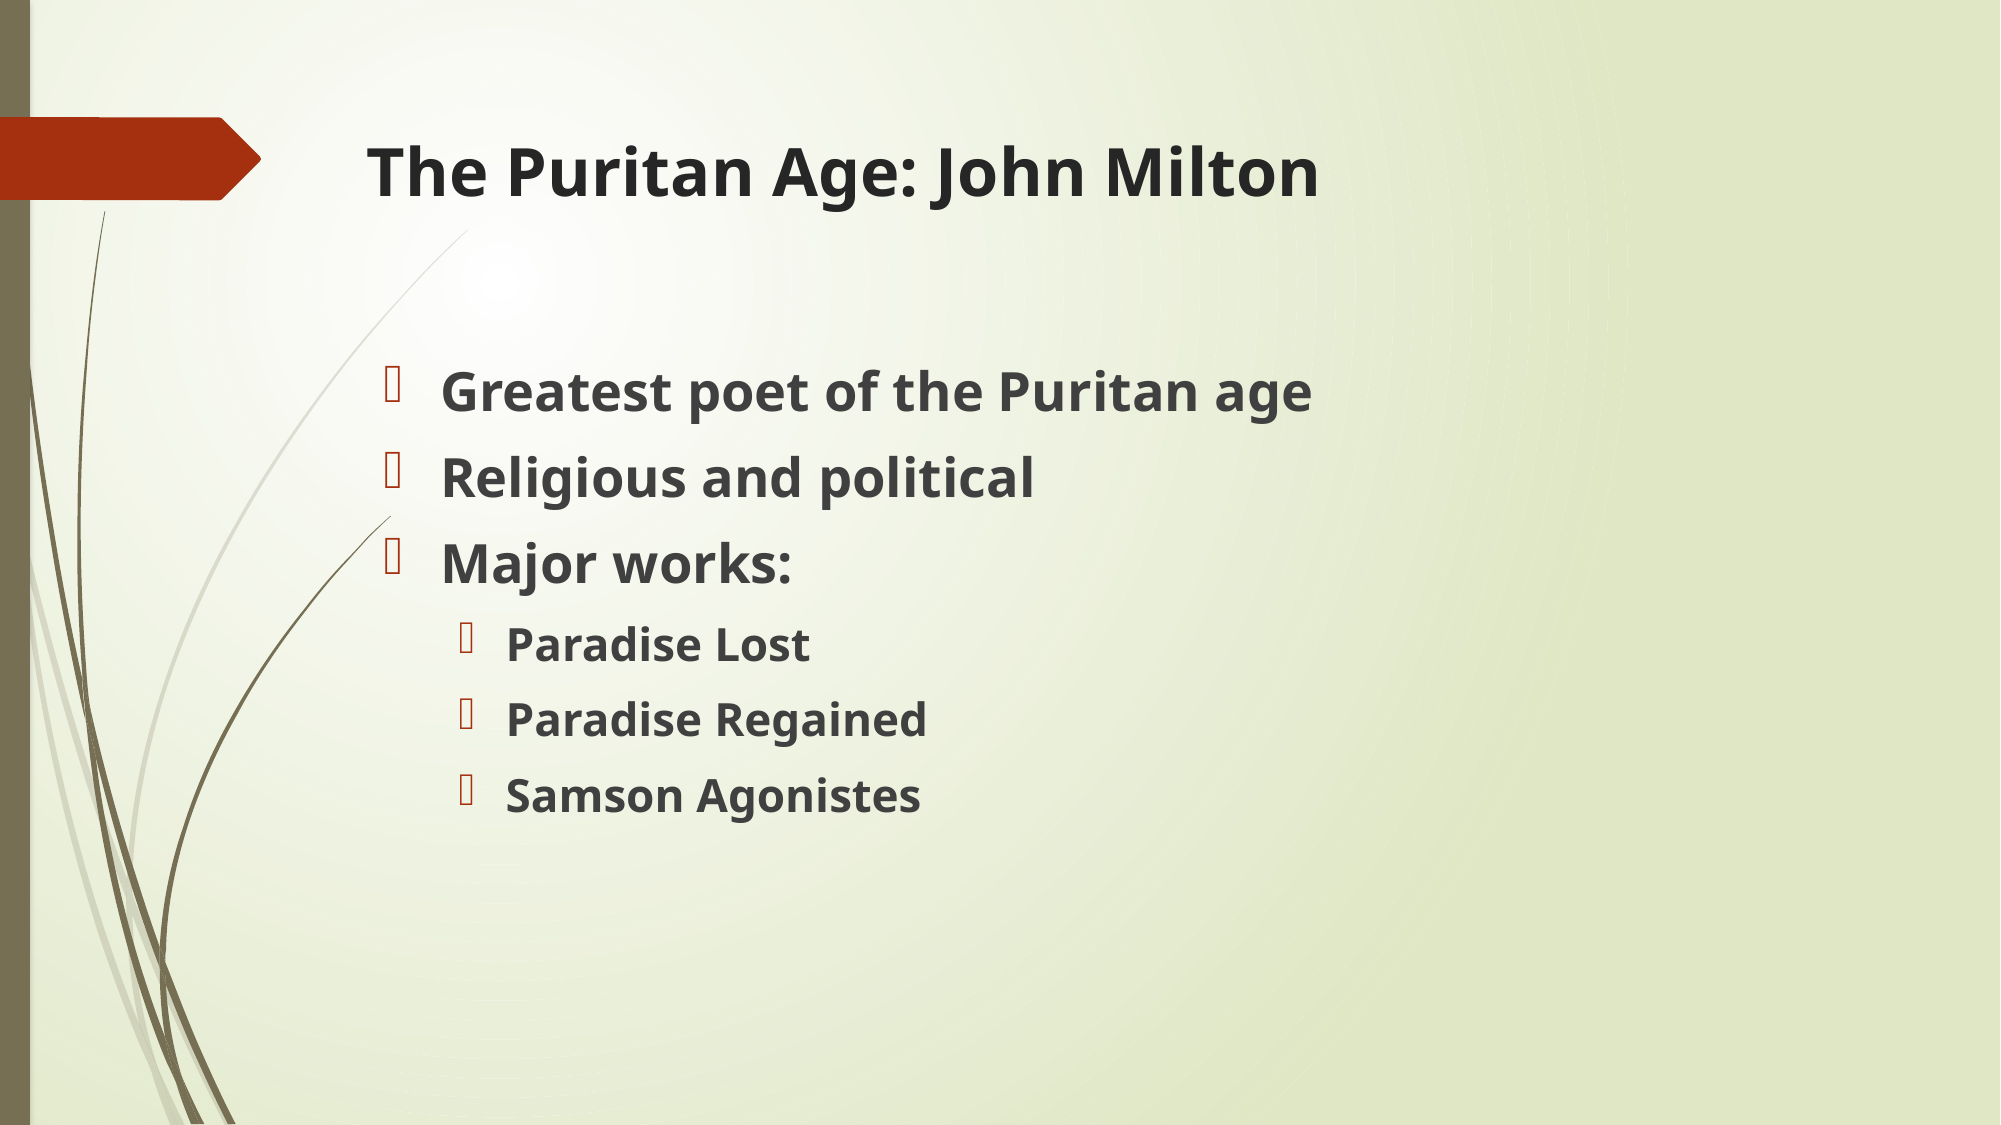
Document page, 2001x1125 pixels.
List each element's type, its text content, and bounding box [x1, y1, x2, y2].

list Greatest poet of the Puritan age Religious and political Major works: Paradise Lost Paradise Regained Samson Agonistes [368, 350, 1892, 970]
title The Puritan Age: John Milton [351, 122, 1814, 333]
